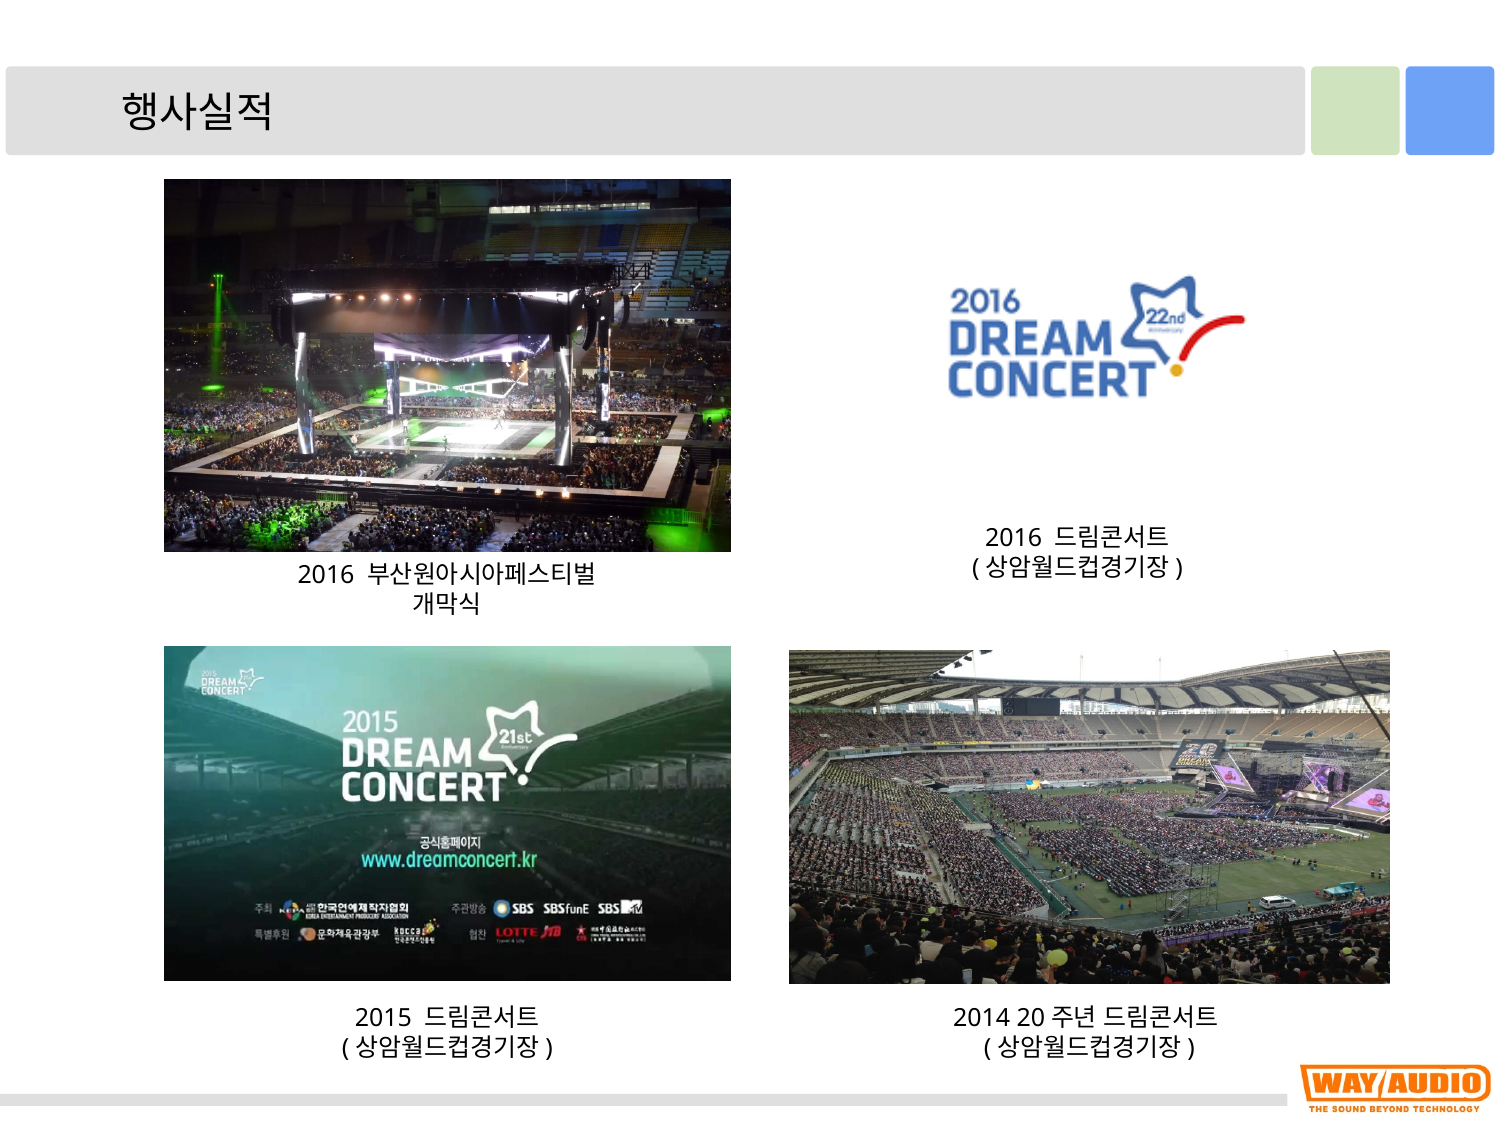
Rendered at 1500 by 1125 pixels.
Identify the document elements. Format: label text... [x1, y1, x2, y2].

text_box 2016 드림콘서트 (상암월드컵경기장) [847, 522, 1308, 589]
picture [788, 649, 1391, 984]
text_box 2016 부산원아시아페스티벌 개막식 [217, 561, 678, 627]
text_box 2015 드림콘서트 (상암월드컵경기장) [217, 994, 678, 1069]
picture [1293, 1060, 1496, 1115]
text_box 2014 20주년 드림콘서트 (상암월드컵경기장) [859, 994, 1320, 1069]
picture [163, 179, 731, 552]
picture [788, 179, 1366, 515]
picture [163, 646, 731, 981]
text_box 행사실적 [106, 78, 437, 143]
